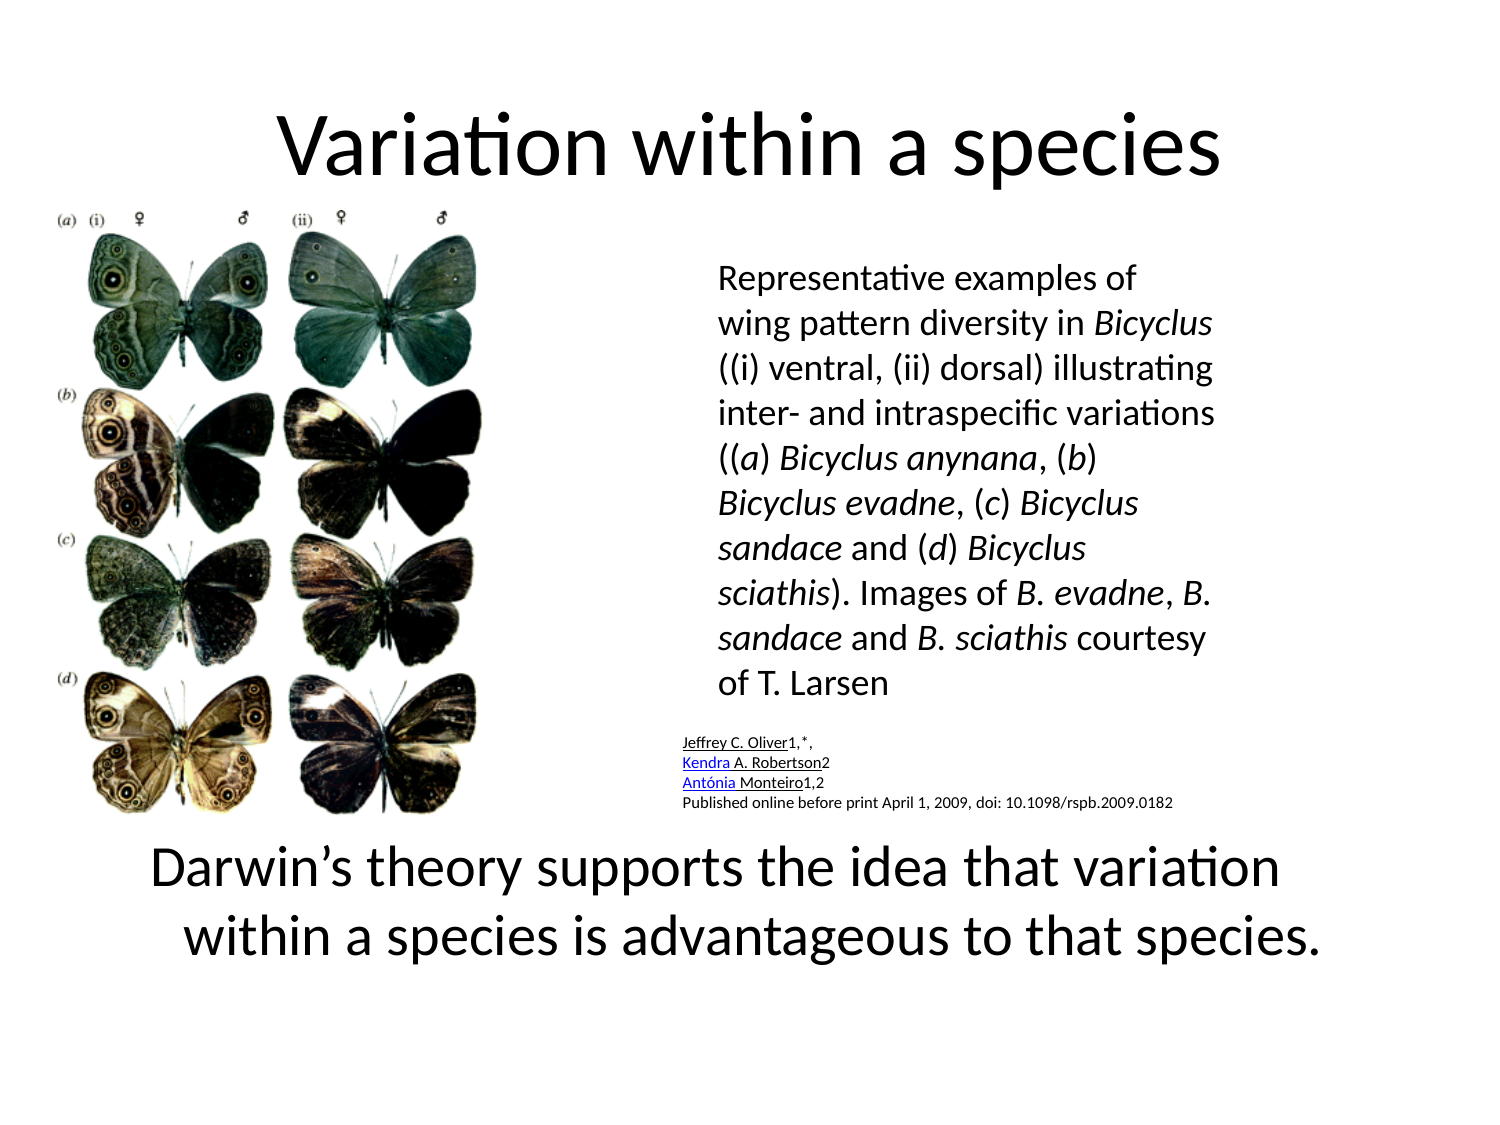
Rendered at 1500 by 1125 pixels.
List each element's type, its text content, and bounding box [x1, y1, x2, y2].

text_box Representative examples of wing pattern diversity in Bicyclus ((i) ventral, (ii) dorsal) illustrating inter- and intraspecific variations ((a) Bicyclus anynana, (b) Bicyclus evadne, (c) Bicyclus sandace and (d) Bicyclus sciathis). Images of B. evadne, B. sandace and B. sciathis courtesy of T. Larsen [703, 246, 1231, 711]
text_box Jeffrey C. Oliver1,*, Kendra A. Robertson2 Antónia Monteiro1,2 Published online before print April 1, 2009, doi: 10.1098/rspb.2009.0182 [667, 679, 1254, 820]
title Variation within a species [75, 45, 1425, 233]
list Darwin’s theory supports the idea that variation within a species is advantageous to that species. [46, 820, 1397, 1029]
picture [57, 210, 483, 817]
